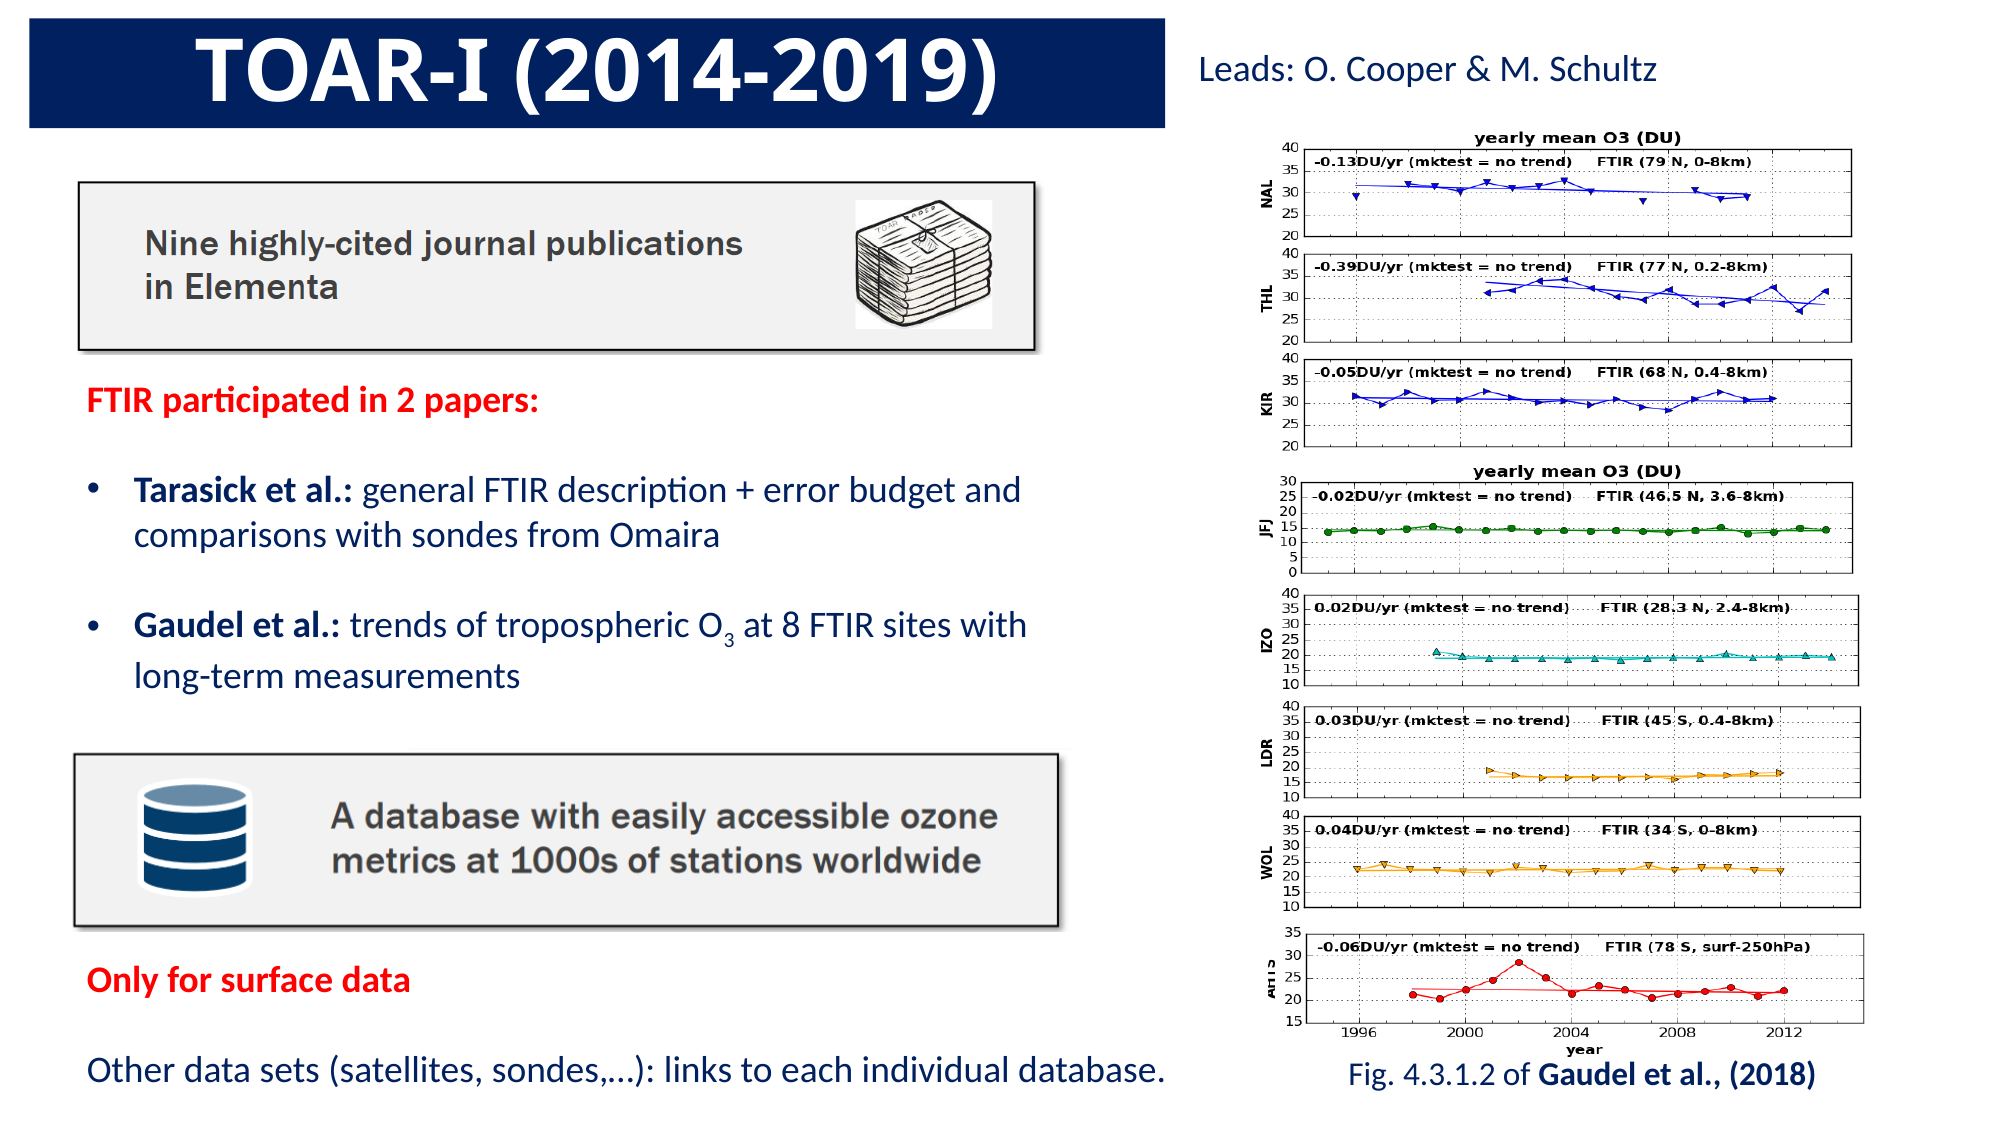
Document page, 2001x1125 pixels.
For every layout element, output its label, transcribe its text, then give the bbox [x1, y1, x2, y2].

picture [1247, 118, 1869, 582]
picture [1250, 701, 1876, 916]
title TOAR-I (2014-2019) [29, 18, 1166, 129]
picture [60, 748, 1073, 932]
text_box Leads: O. Cooper & M. Schultz [1183, 36, 1674, 97]
text_box Fig. 4.3.1.2 of Gaudel et al., (2018) [1333, 1044, 1900, 1100]
text_box FTIR participated in 2 papers: Tarasick et al.: general FTIR description + error budget and comparisons with sondes from Omaira Gaudel et al.: trends of tropospheric O3 at 8 FTIR sites with long-term measurements [72, 367, 1073, 704]
picture [1249, 585, 1874, 694]
picture [72, 168, 1054, 355]
picture [1250, 920, 1881, 1060]
text_box Only for surface data Other data sets (satellites, sondes,…): links to each individual database. [72, 947, 1269, 1097]
